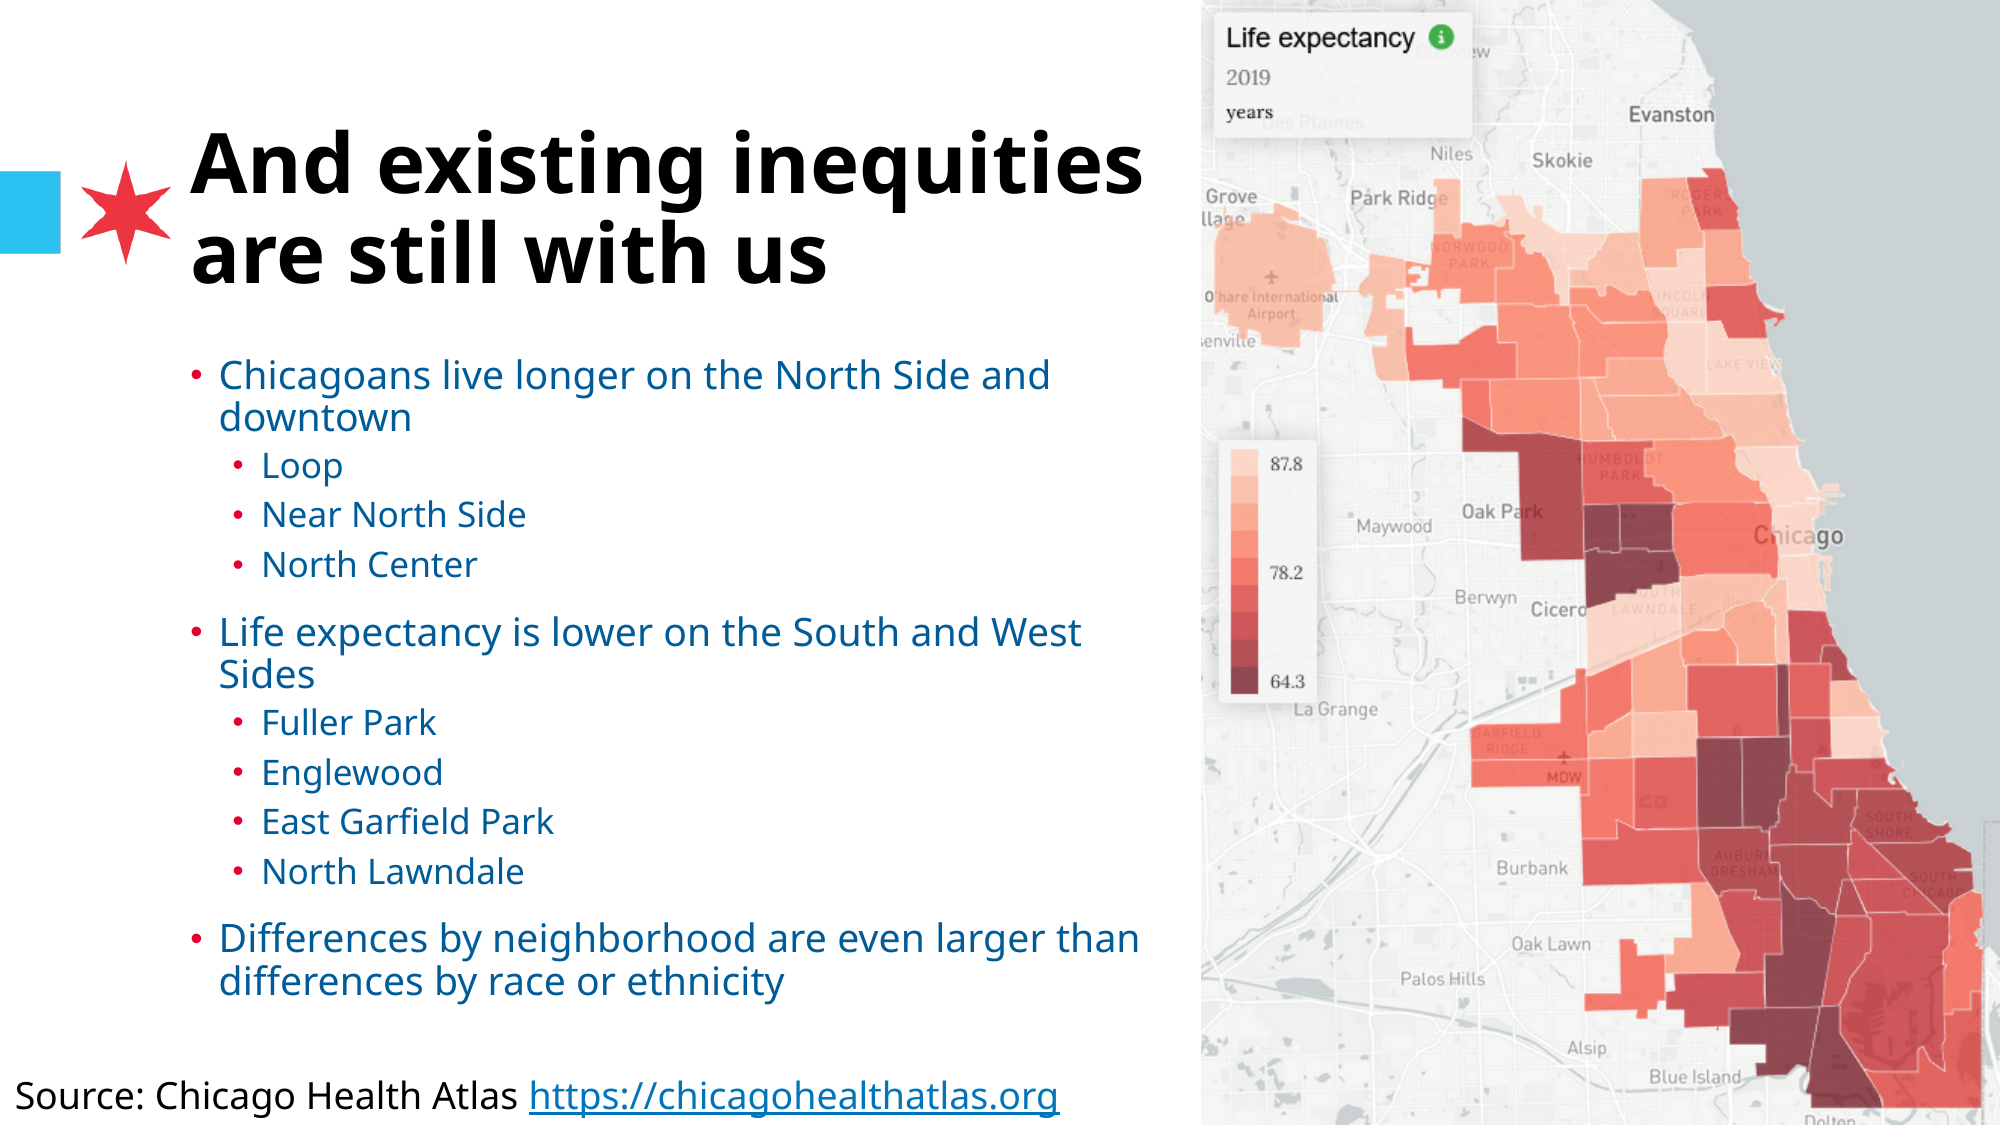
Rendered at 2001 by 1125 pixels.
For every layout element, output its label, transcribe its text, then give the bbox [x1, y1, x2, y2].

list Chicagoans live longer on the North Side and downtown Loop Near North Side North Center Life expectancy is lower on the South and West Sides Fuller Park Englewood East Garfield Park North Lawndale Differences by neighborhood are even larger than differences by race or ethnicity [175, 348, 1200, 1013]
picture [0, 160, 171, 265]
title And existing inequities are still with us [175, 79, 1200, 344]
text_box Source: Chicago Health Atlas https://chicagohealthatlas.org [0, 1064, 1200, 1125]
picture [1201, 0, 2000, 1125]
